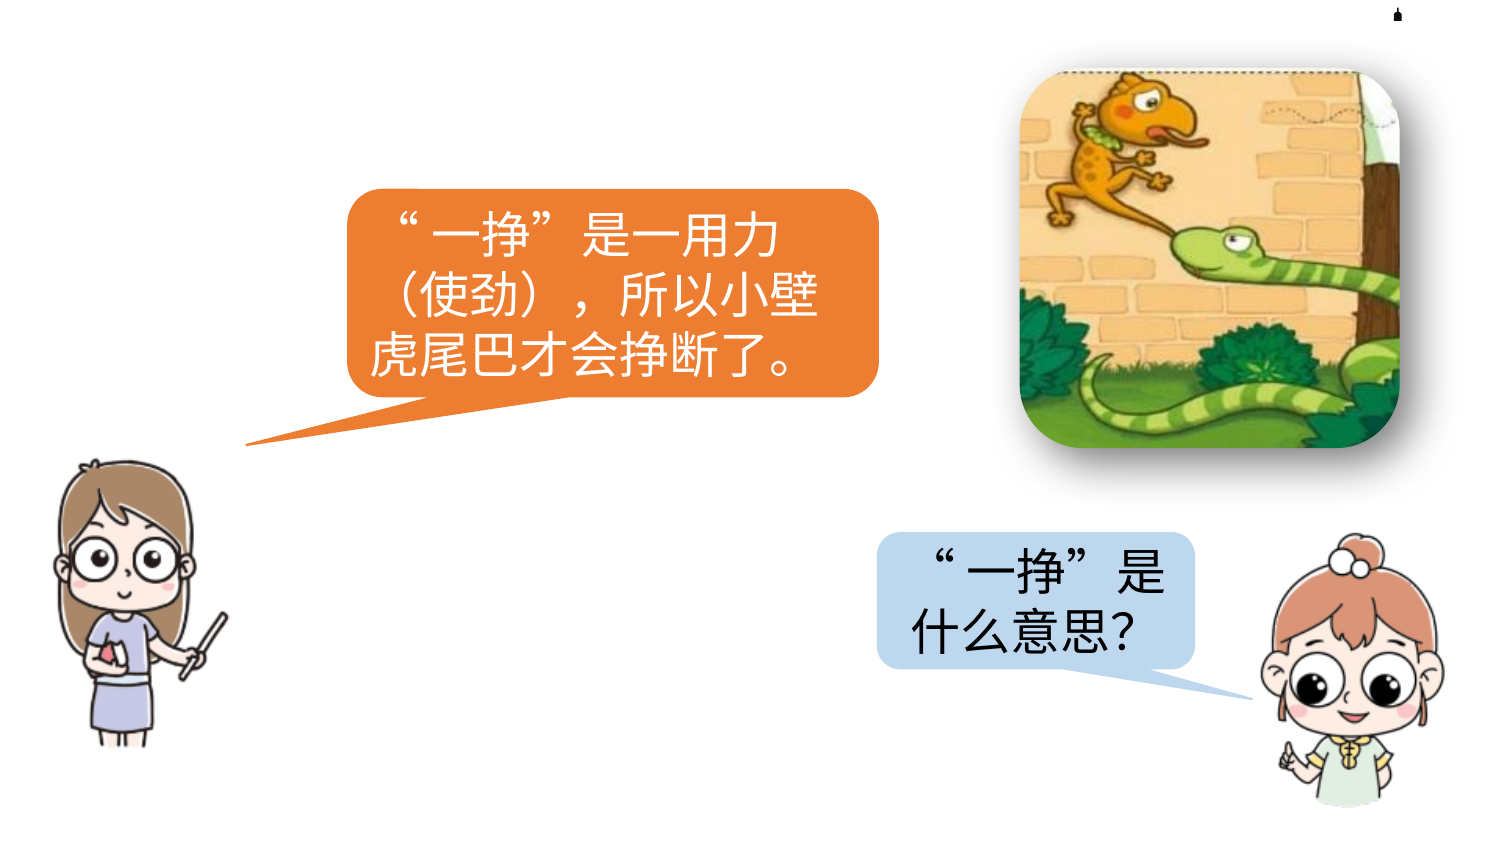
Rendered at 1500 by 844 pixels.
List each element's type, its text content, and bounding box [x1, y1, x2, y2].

text_box “一挣”是什么意思？ [876, 531, 1253, 701]
picture [37, 456, 236, 754]
picture [1255, 527, 1448, 809]
picture [1019, 67, 1400, 449]
text_box “一挣”是一用力（使劲），所以小壁虎尾巴才会挣断了。 [245, 188, 879, 447]
